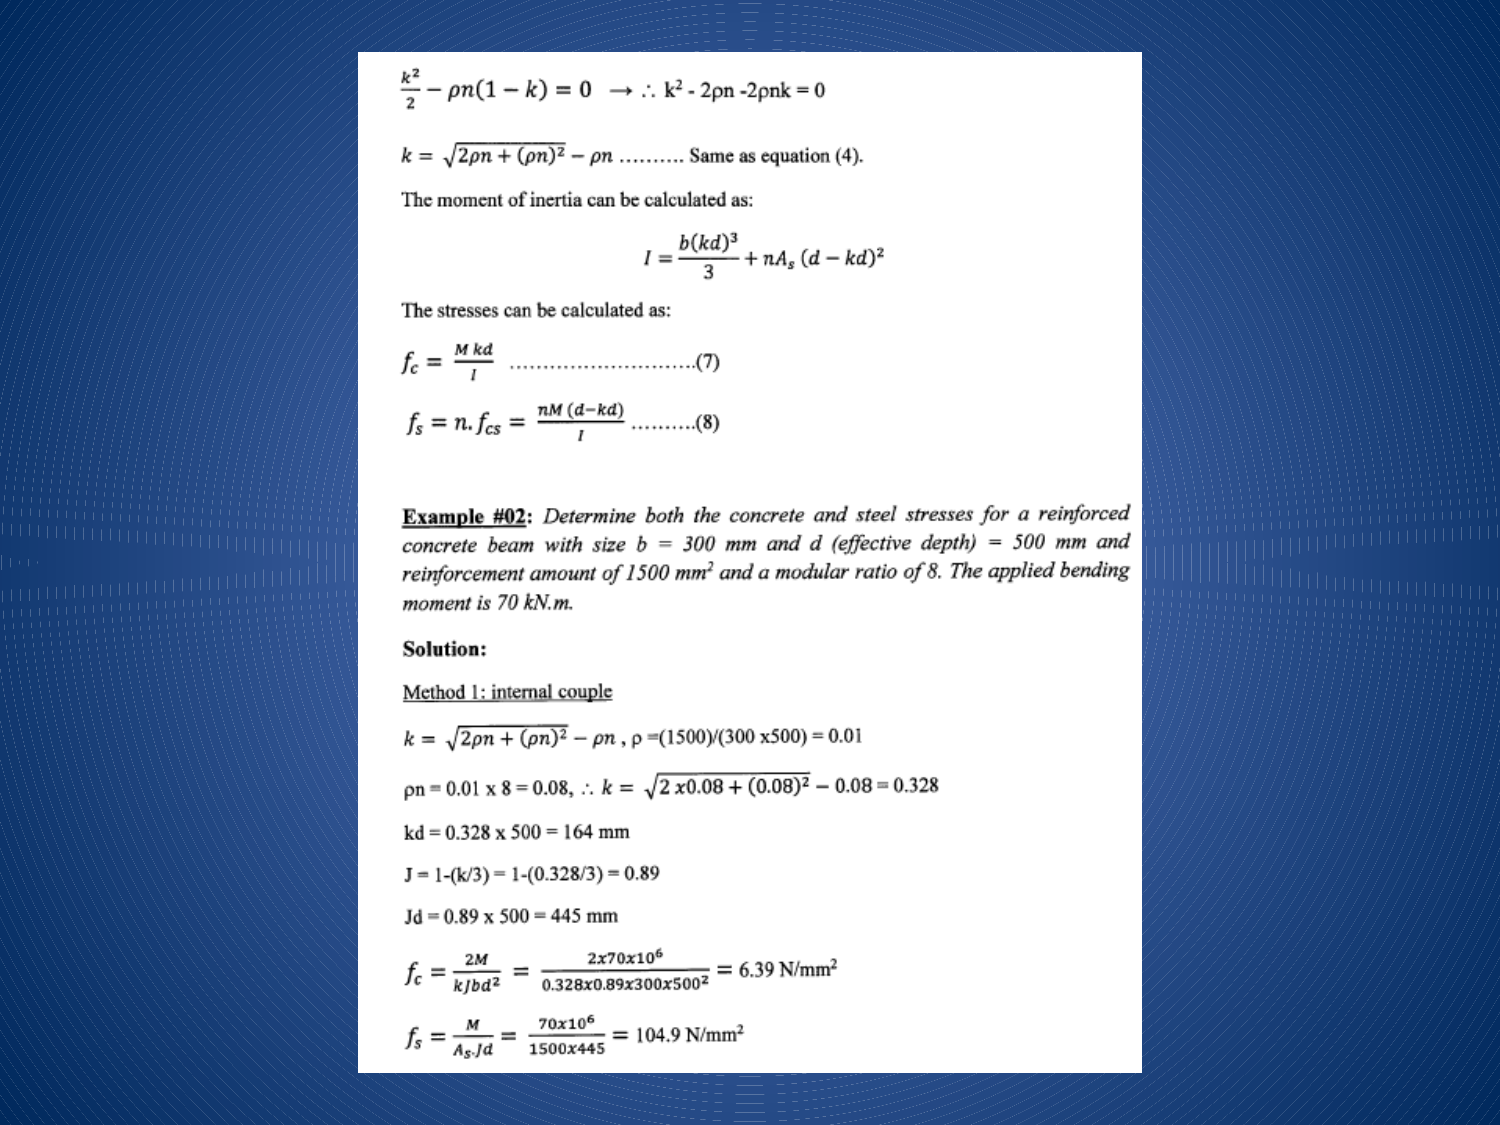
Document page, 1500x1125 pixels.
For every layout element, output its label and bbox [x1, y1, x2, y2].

picture [358, 52, 1142, 1073]
